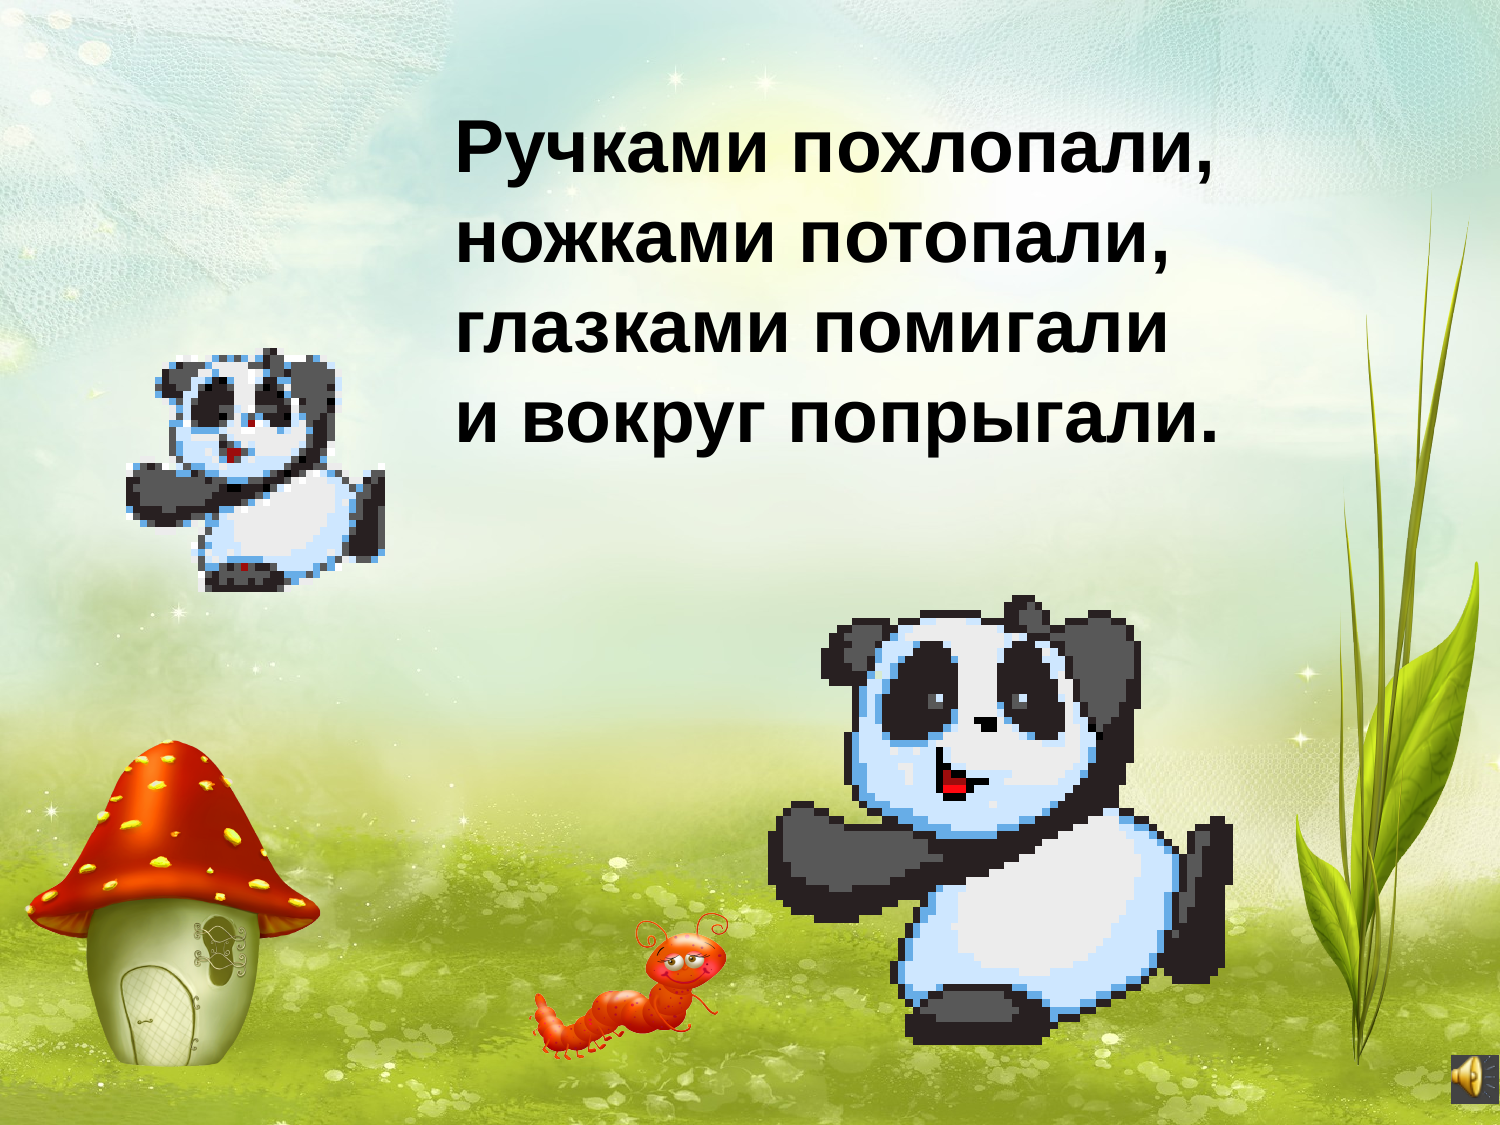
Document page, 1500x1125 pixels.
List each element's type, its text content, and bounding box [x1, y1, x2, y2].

picture [737, 420, 1340, 1068]
text_box Ручками похлопали, ножками потопали, глазками помигали и вокруг попрыгали. [439, 90, 1237, 465]
picture [1449, 1054, 1500, 1105]
picture [111, 255, 443, 608]
